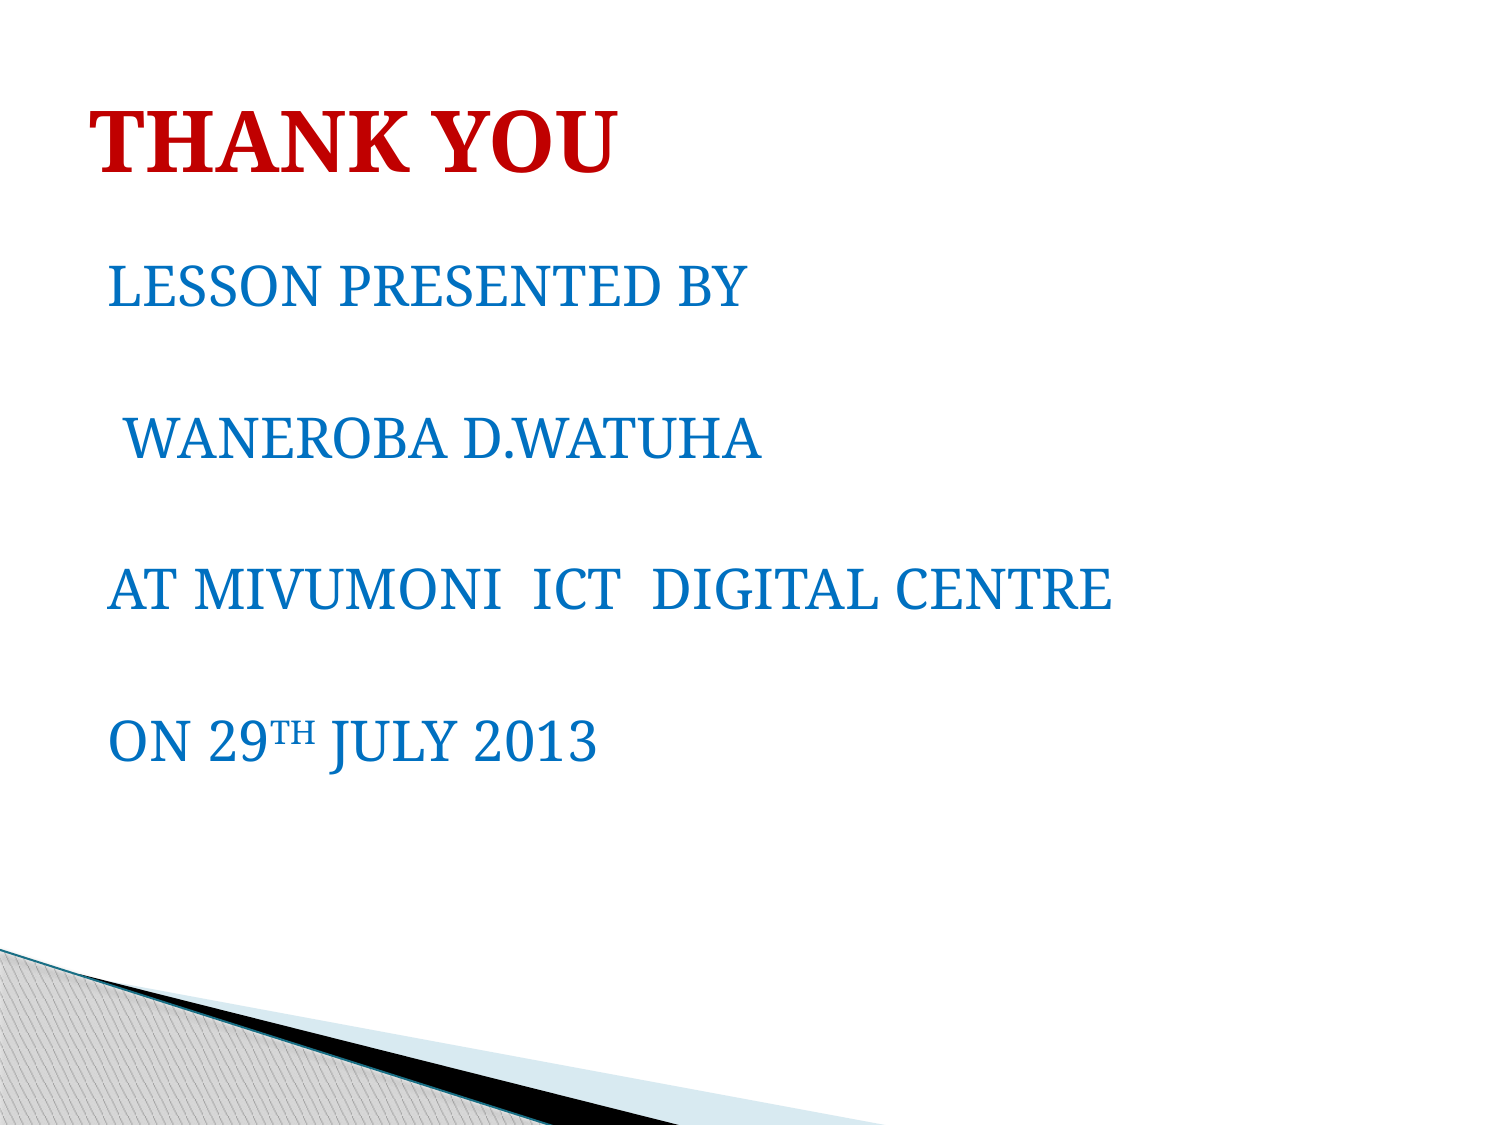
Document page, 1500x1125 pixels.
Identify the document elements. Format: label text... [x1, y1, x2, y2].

list LESSON PRESENTED BY WANEROBA D.WATUHA AT MIVUMONI ICT DIGITAL CENTRE ON 29TH JULY 2013 [75, 243, 1425, 986]
title THANK YOU [75, 45, 1425, 233]
